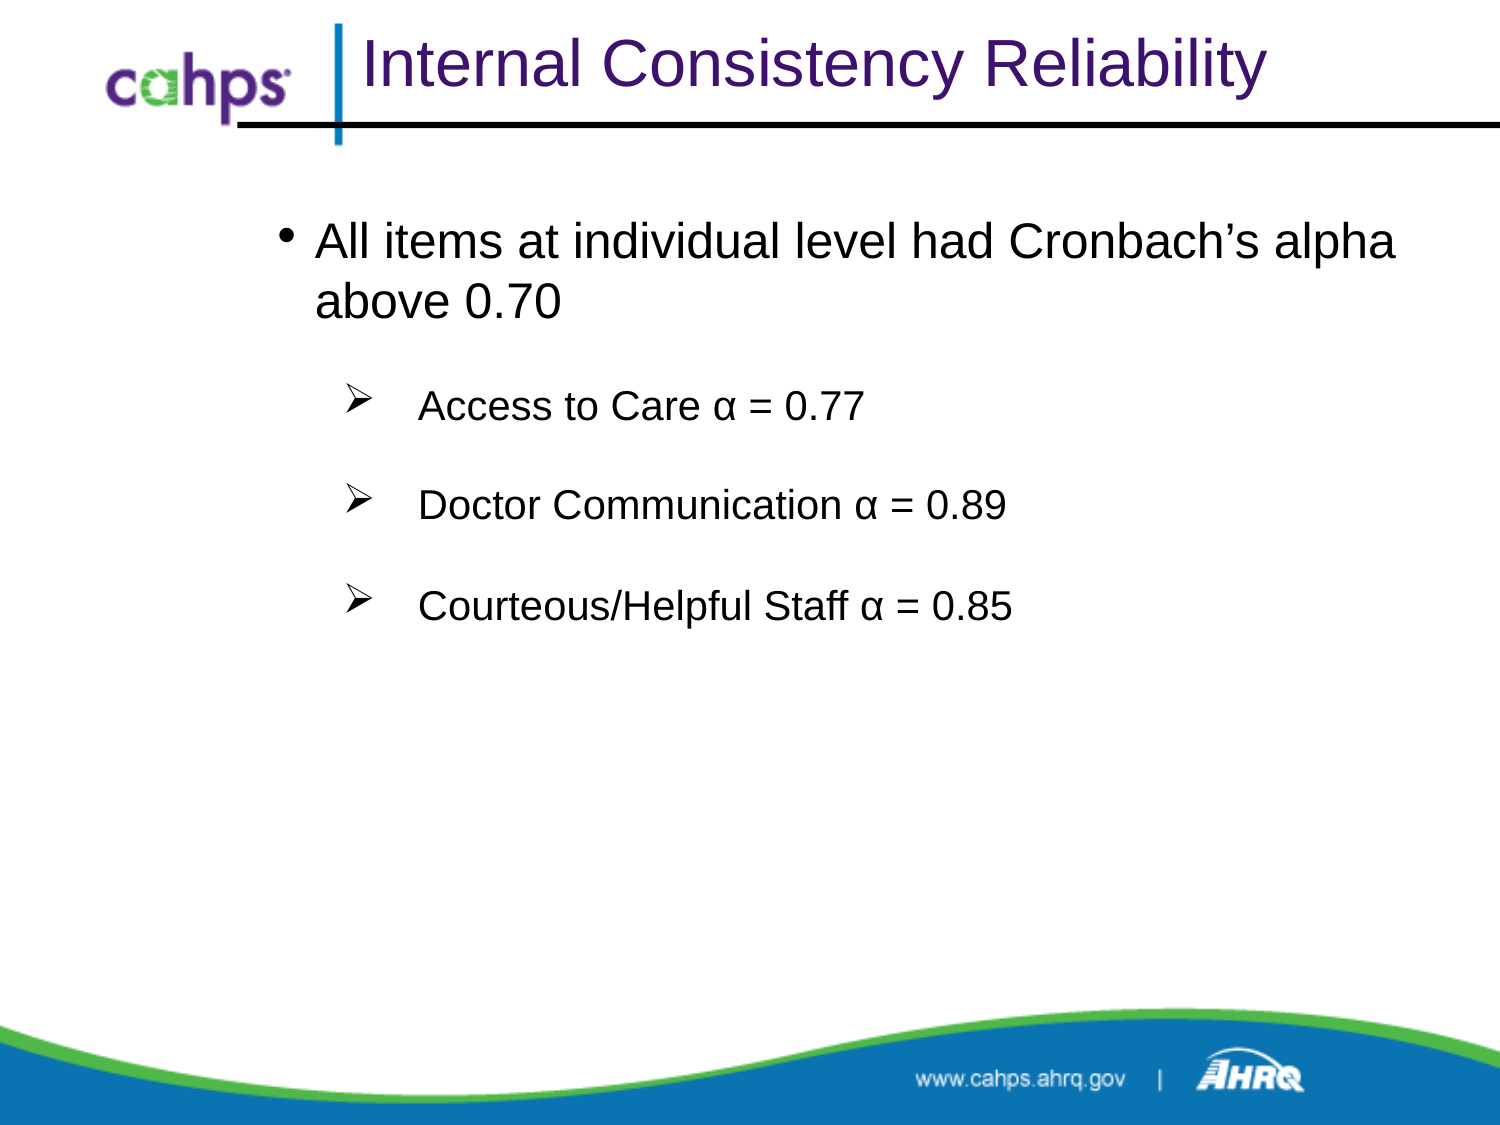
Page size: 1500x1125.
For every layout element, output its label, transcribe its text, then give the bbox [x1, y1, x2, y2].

title Internal Consistency Reliability [346, 1, 1500, 127]
picture [0, 7, 1500, 1125]
text_box All items at individual level had Cronbach’s alpha above 0.70 Access to Care α = 0.77 Doctor Communication α = 0.89 Courteous/Helpful Staff α = 0.85 [262, 200, 1438, 736]
